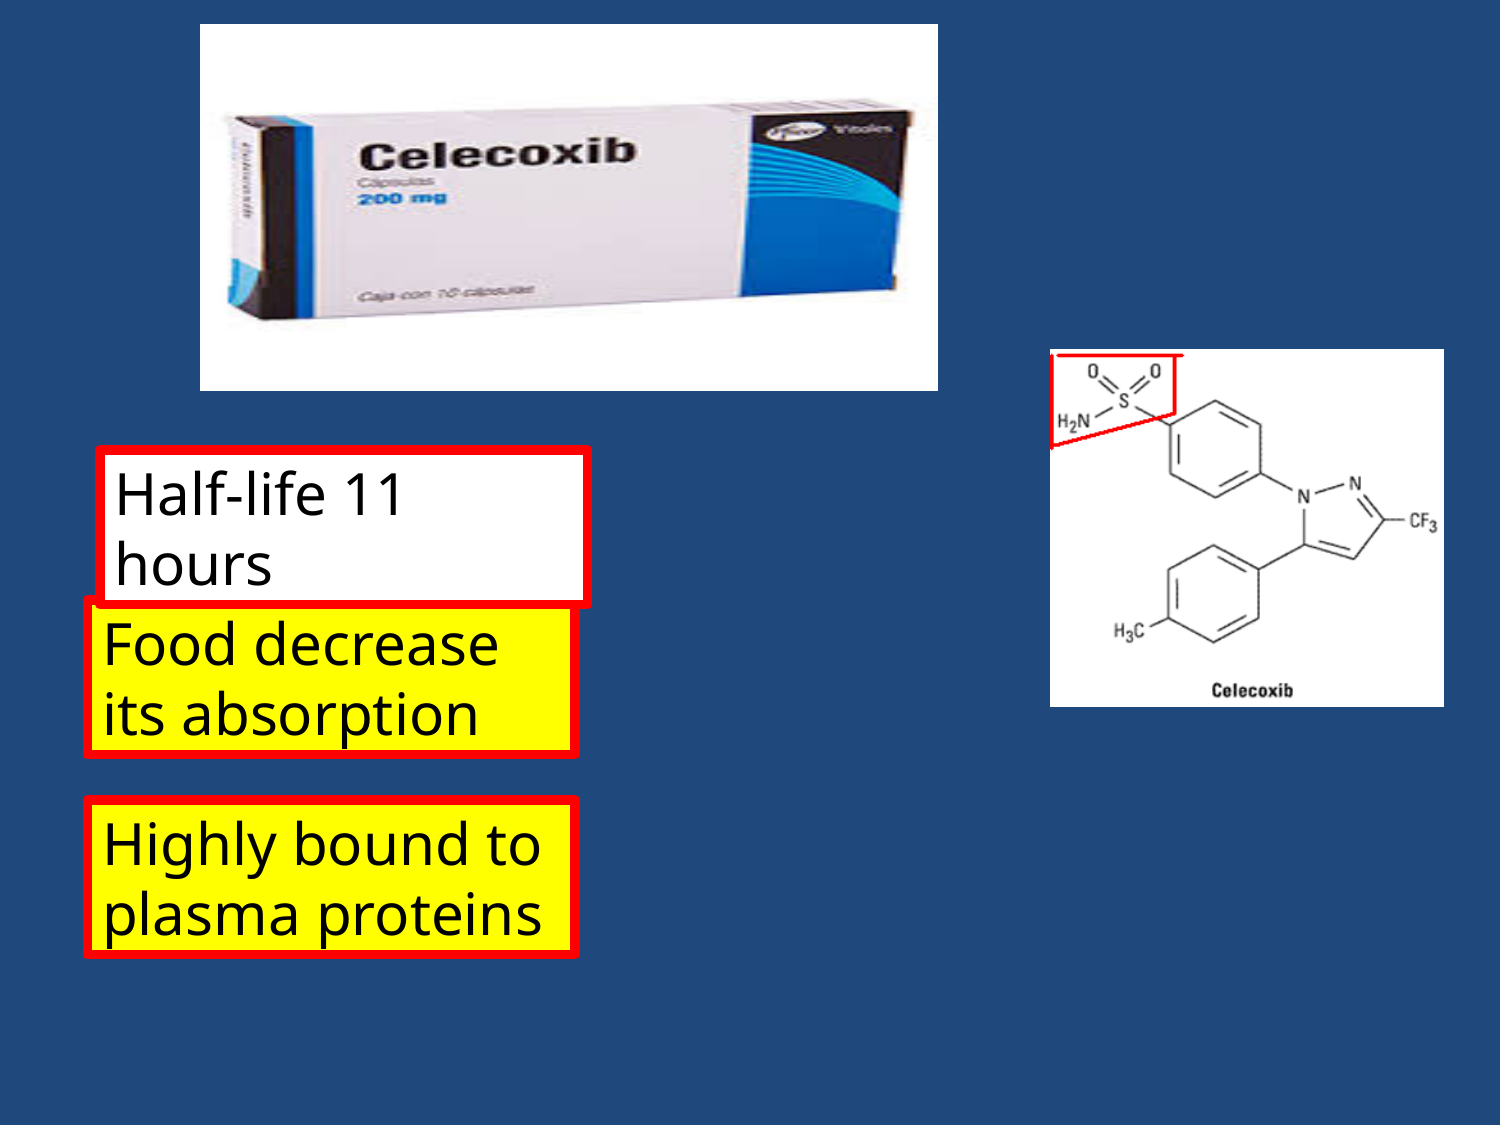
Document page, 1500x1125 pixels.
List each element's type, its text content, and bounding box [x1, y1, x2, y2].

picture [1049, 349, 1444, 707]
picture [199, 24, 938, 391]
text_box Highly bound to plasma proteins [87, 799, 575, 955]
text_box Food decrease its absorption [87, 599, 575, 755]
text_box Half-life 11 hours [99, 449, 588, 605]
